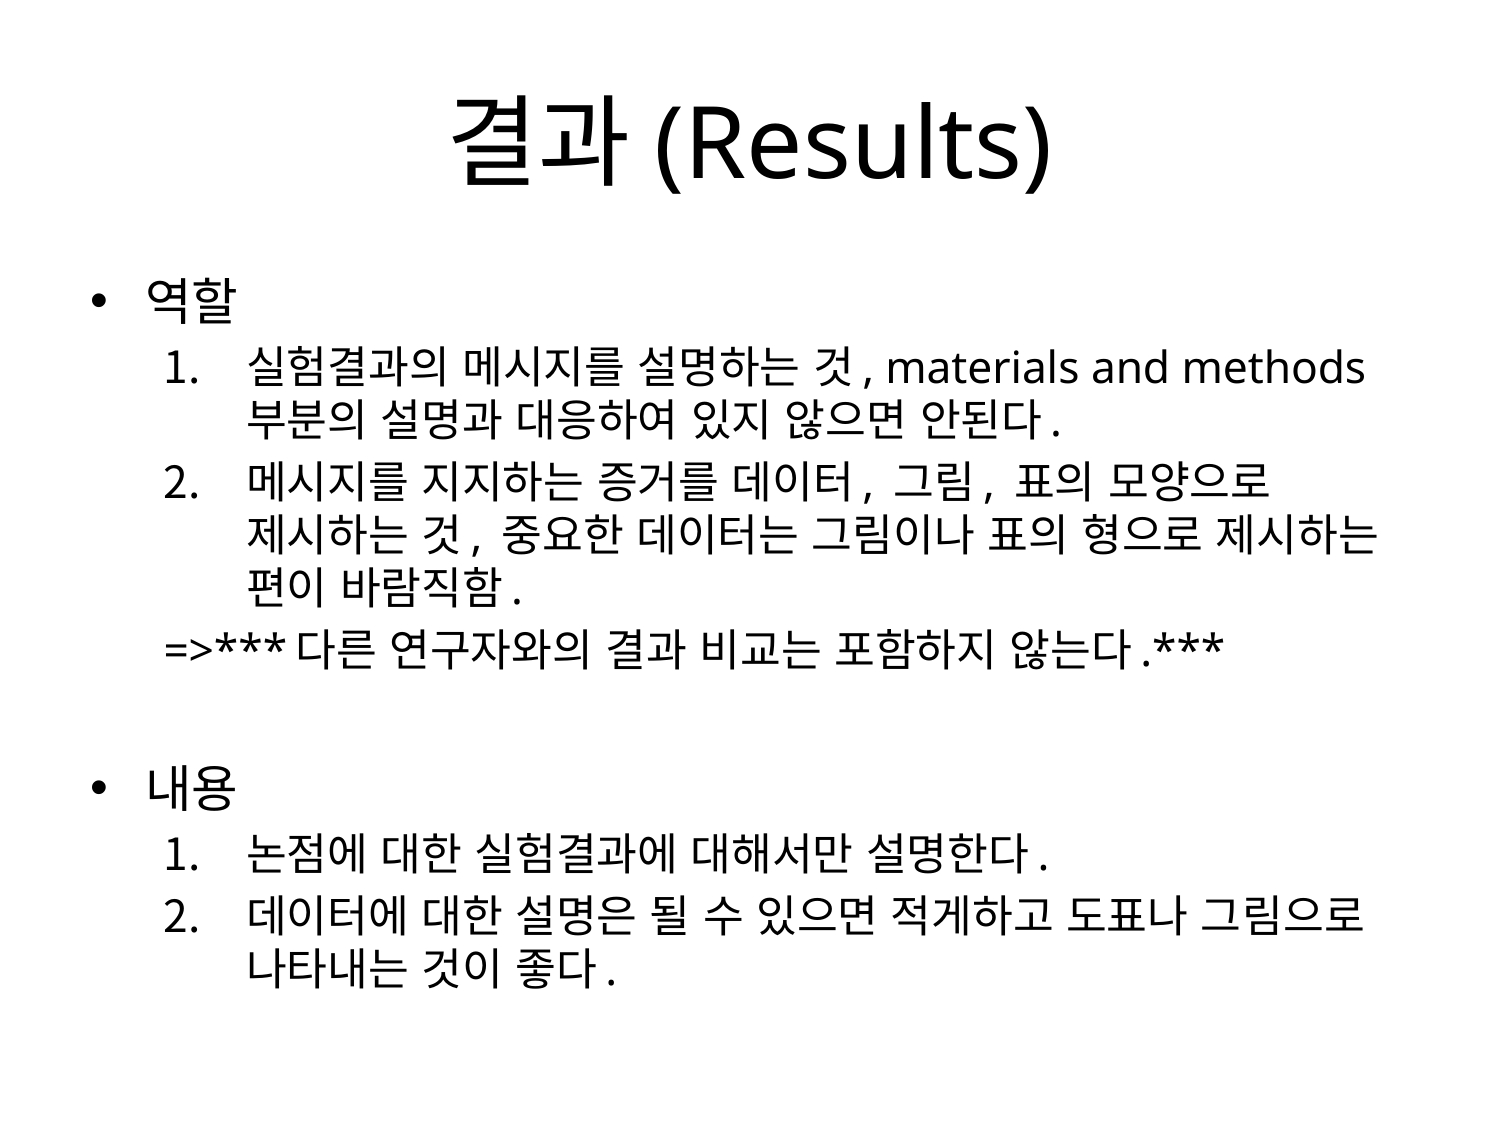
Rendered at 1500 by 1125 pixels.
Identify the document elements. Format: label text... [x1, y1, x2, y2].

list 역할 실험결과의 메시지를 설명하는 것, materials and methods 부분의 설명과 대응하여 있지 않으면 안된다. 메시지를 지지하는 증거를 데이터, 그림, 표의 모양으로 제시하는 것, 중요한 데이터는 그림이나 표의 형으로 제시하는 편이 바람직함. =>***다른 연구자와의 결과 비교는 포함하지 않는다.*** 내용 논점에 대한 실험결과에 대해서만 설명한다. 데이터에 대한 설명은 될 수 있으면 적게하고 도표나 그림으로 나타내는 것이 좋다. [75, 262, 1425, 1005]
title 결과(Results) [75, 45, 1425, 233]
